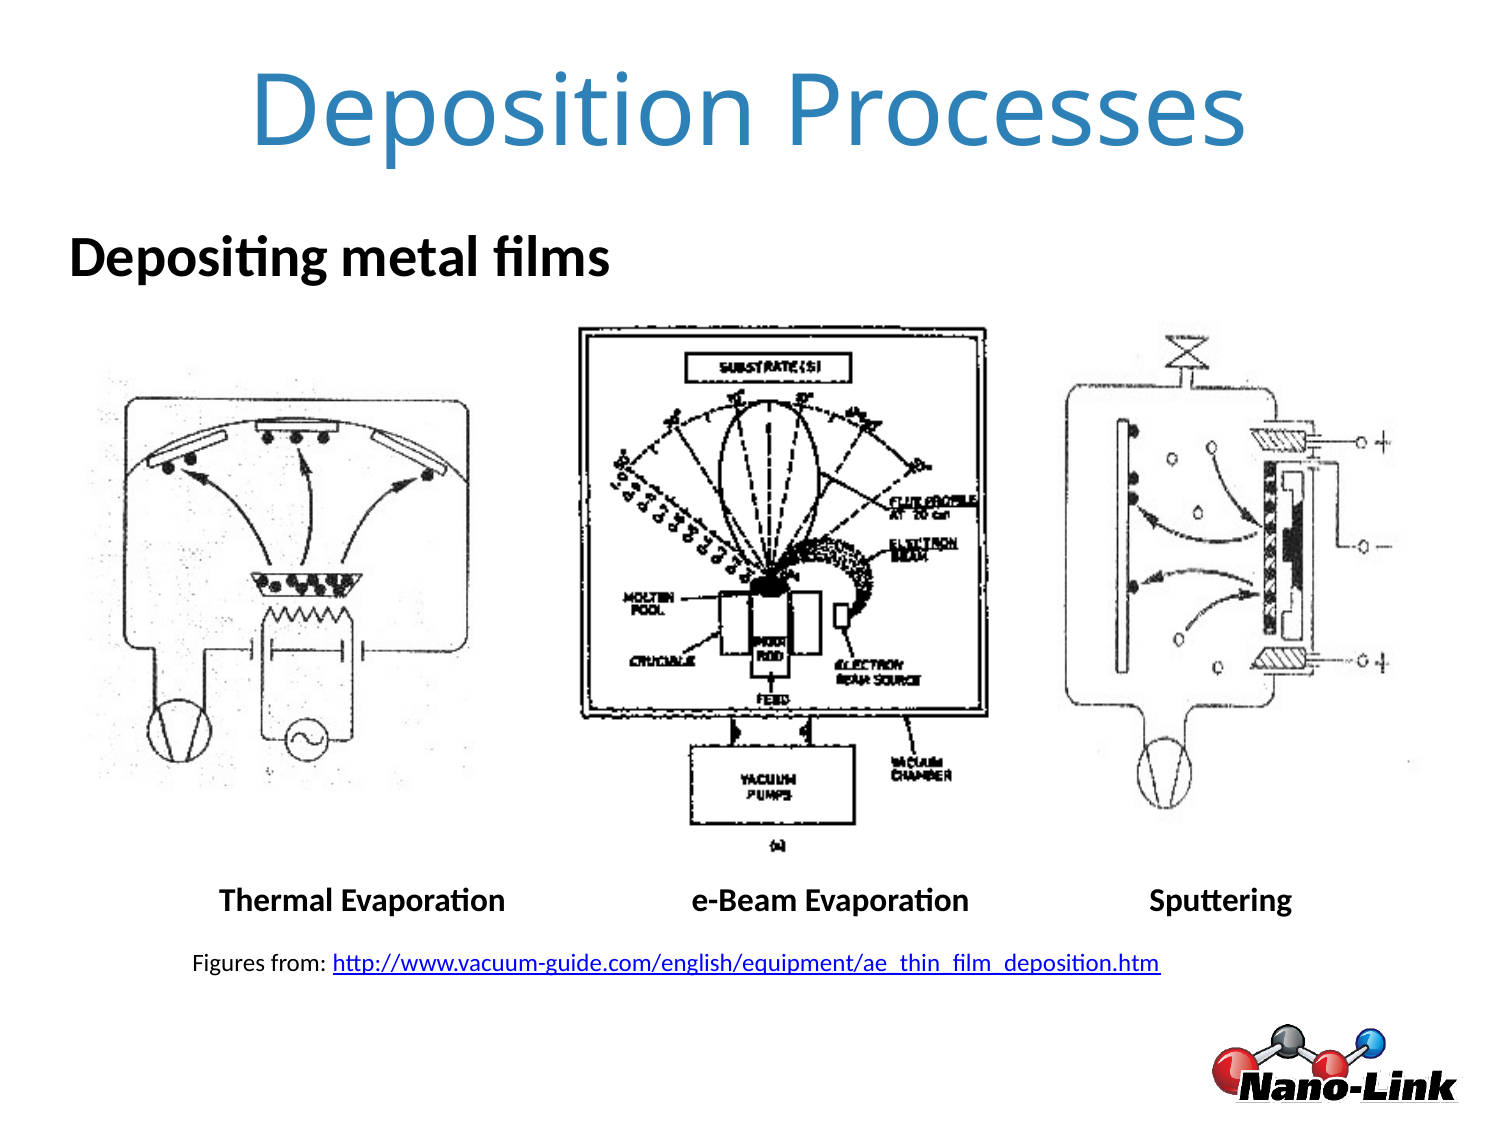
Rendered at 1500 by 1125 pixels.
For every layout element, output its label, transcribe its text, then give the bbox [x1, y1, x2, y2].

title Deposition Processes [73, 38, 1424, 180]
text_box Figures from: http://www.vacuum-guide.com/english/equipment/ae_thin_film_deposition.htm [177, 939, 1256, 984]
list Depositing metal films Thermal Evaporation e-Beam Evaporation Sputtering [54, 210, 1350, 1012]
picture [554, 272, 1445, 854]
picture [1212, 1024, 1463, 1103]
picture [73, 353, 523, 802]
